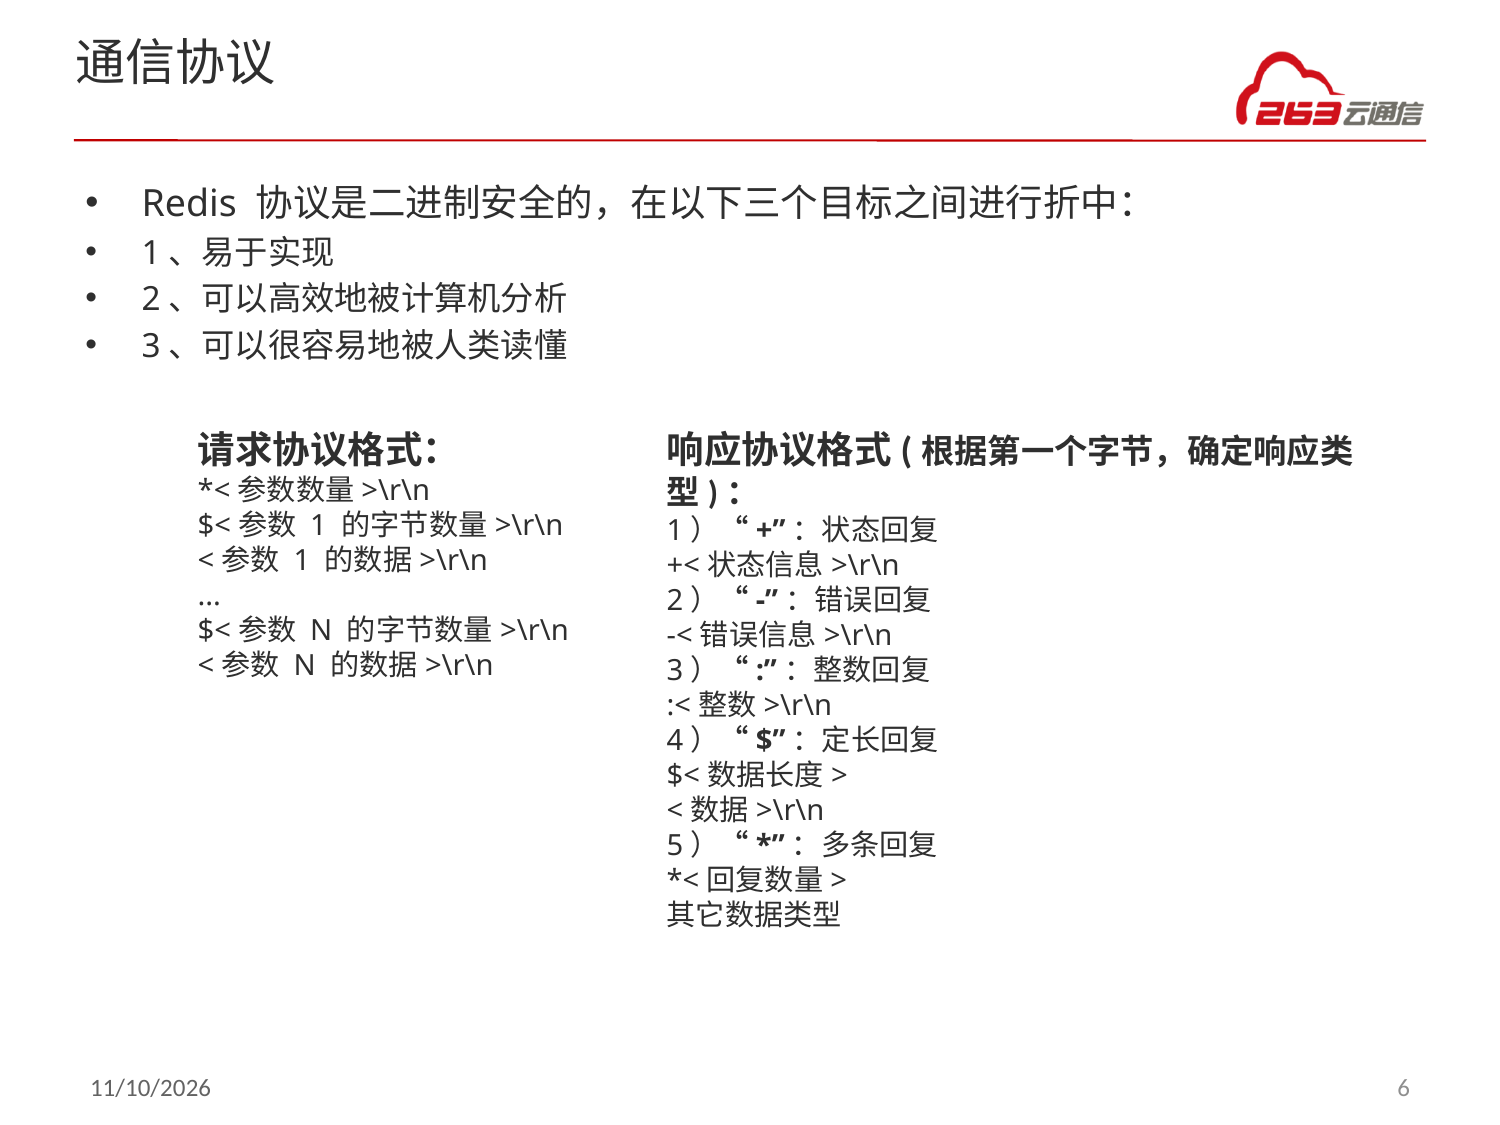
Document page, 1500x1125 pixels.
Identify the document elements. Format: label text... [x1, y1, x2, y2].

picture [1230, 37, 1430, 141]
text_box 请求协议格式： *<参数数量>\r\n $<参数 1 的字节数量>\r\n <参数 1 的数据>\r\n ... $<参数 N 的字节数量>\r\n <参数 N 的数据>\r\n [183, 419, 597, 689]
title 通信协议 [75, 30, 1235, 136]
list Redis 协议是二进制安全的，在以下三个目标之间进行折中： 1、易于实现 2、可以高效地被计算机分析 3、可以很容易地被人类读懂 [70, 171, 1421, 374]
text_box 响应协议格式(根据第一个字节，确定响应类型)： 1）“+”：状态回复 +<状态信息>\r\n 2）“-”：错误回复 -<错误信息>\r\n 3）“:”：整数回复 :<整数>\r\n 4）“$”：定长回复 $<数据长度> <数据>\r\n 5）“*”：多条回复 *<回复数量> 其它数据类型 [651, 419, 1408, 939]
